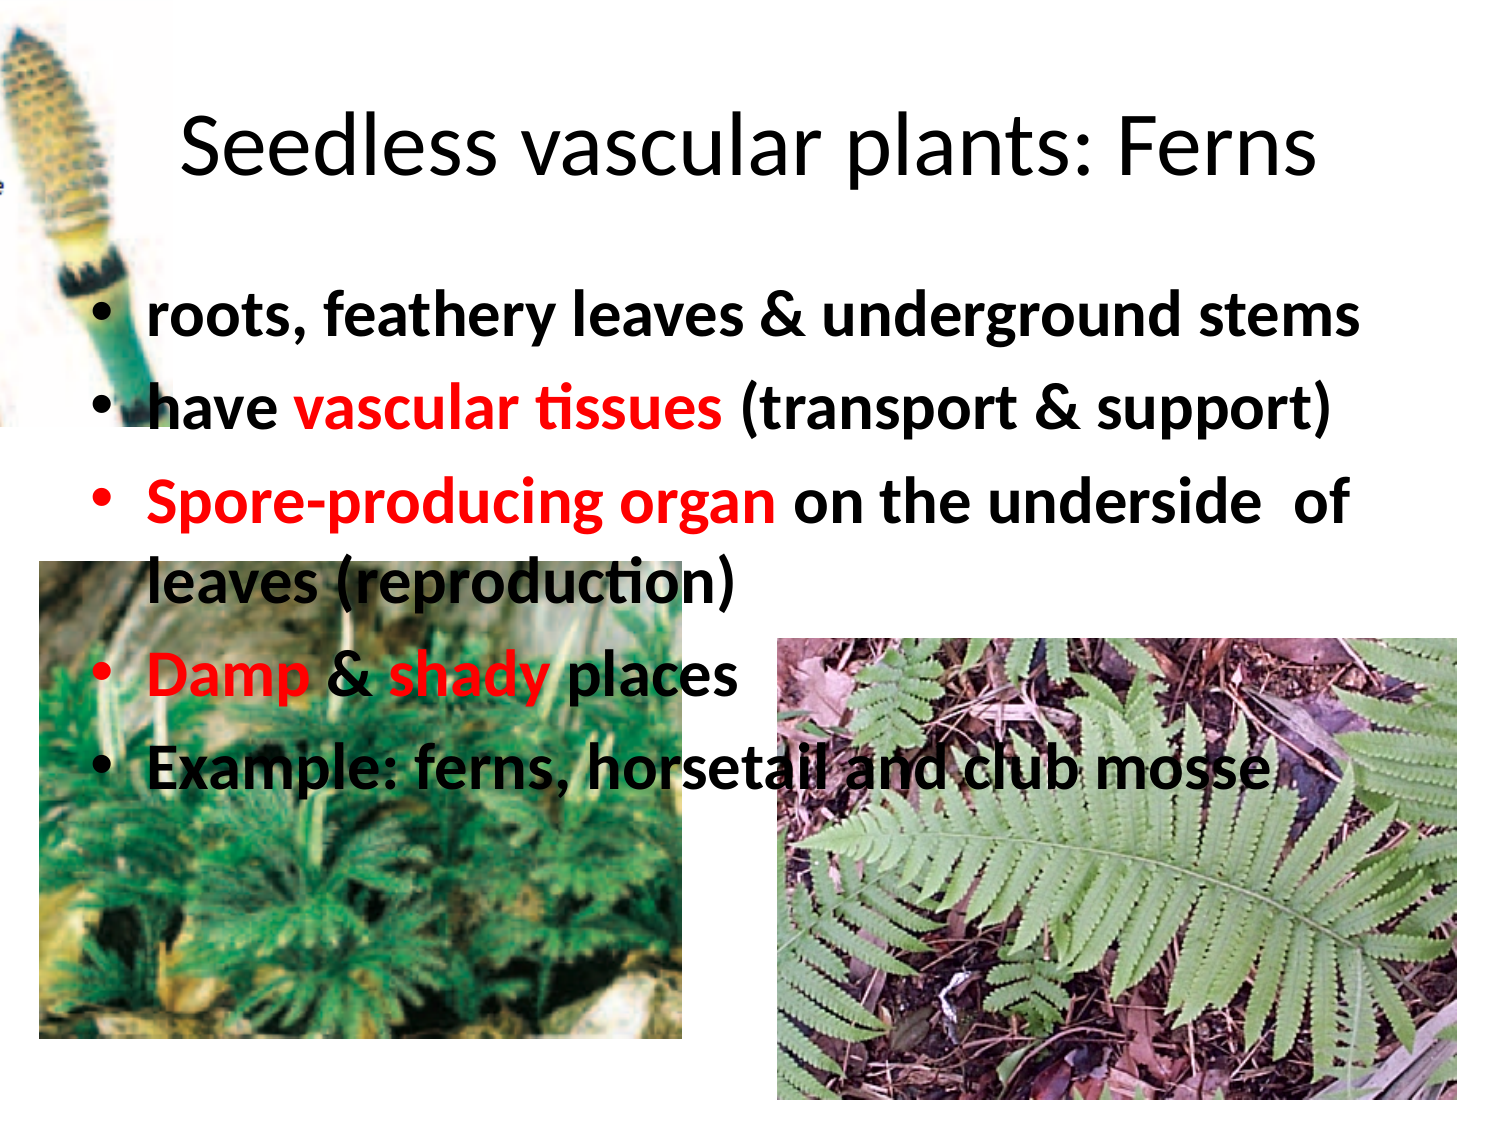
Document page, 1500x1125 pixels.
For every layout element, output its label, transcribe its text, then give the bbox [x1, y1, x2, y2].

title Seedless vascular plants: Ferns [178, 45, 1425, 233]
picture [777, 638, 1457, 1101]
picture [0, 0, 174, 428]
list roots, feathery leaves & underground stems have vascular tissues (transport & support) Spore-producing organ on the underside of leaves (reproduction) Damp & shady places Example: ferns, horsetail and club mosse [75, 262, 1425, 1125]
picture [39, 561, 682, 1039]
